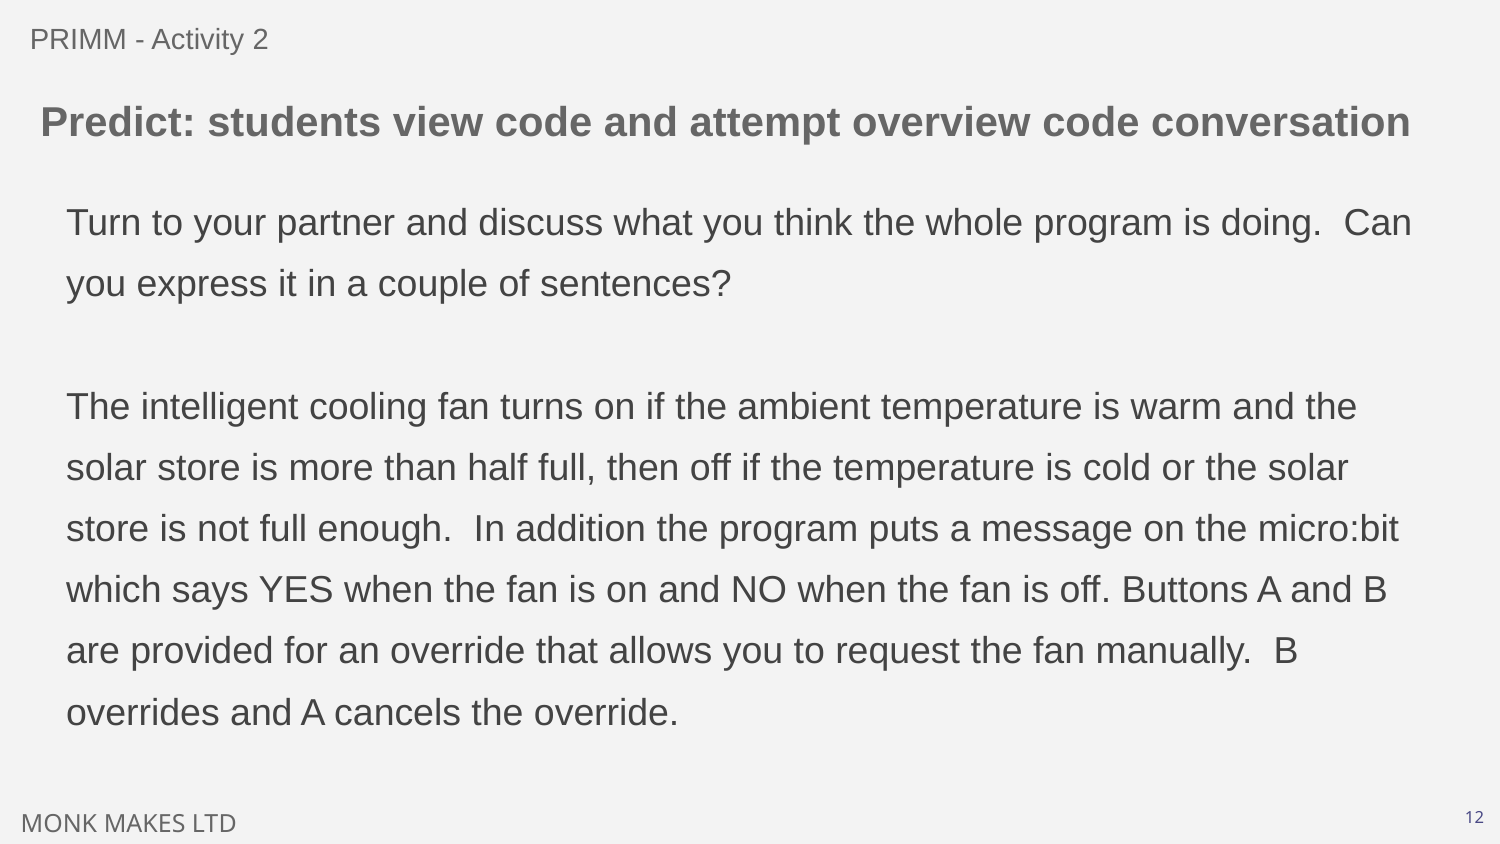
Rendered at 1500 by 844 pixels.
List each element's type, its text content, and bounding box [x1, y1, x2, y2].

slide_number ‹#› [1448, 792, 1500, 844]
title Predict: students view code and attempt overview code conversation [25, 61, 1475, 178]
subtitle PRIMM - Activity 2 [14, 0, 1500, 52]
text_box Turn to your partner and discuss what you think the whole program is doing. Can you express it in a couple of sentences? The intelligent cooling fan turns on if the ambient temperature is warm and the solar store is more than half full, then off if the temperature is cold or the solar store is not full enough. In addition the program puts a message on the micro:bit which says YES when the fan is on and NO when the fan is off. Buttons A and B are provided for an override that allows you to request the fan manually. B overrides and A cancels the override. [51, 166, 1449, 792]
